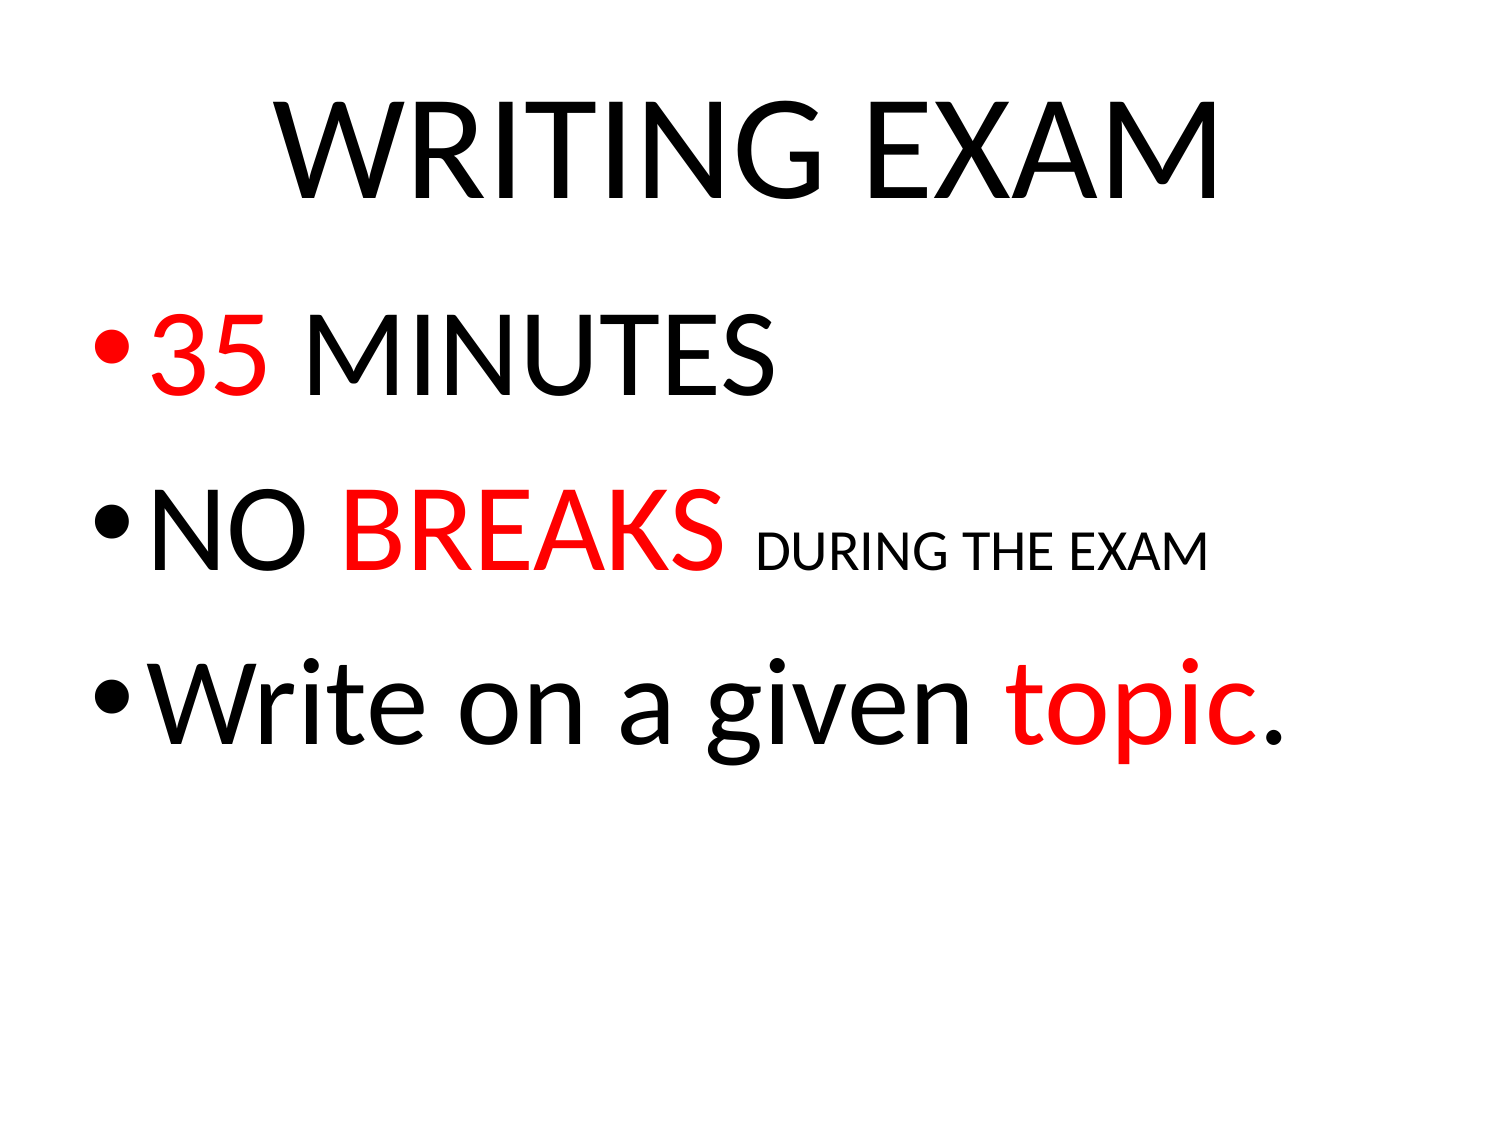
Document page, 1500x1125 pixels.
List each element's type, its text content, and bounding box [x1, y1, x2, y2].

title WRITING EXAM [75, 45, 1425, 233]
list 35 MINUTES NO BREAKS DURING THE EXAM Write on a given topic. [75, 262, 1425, 1005]
